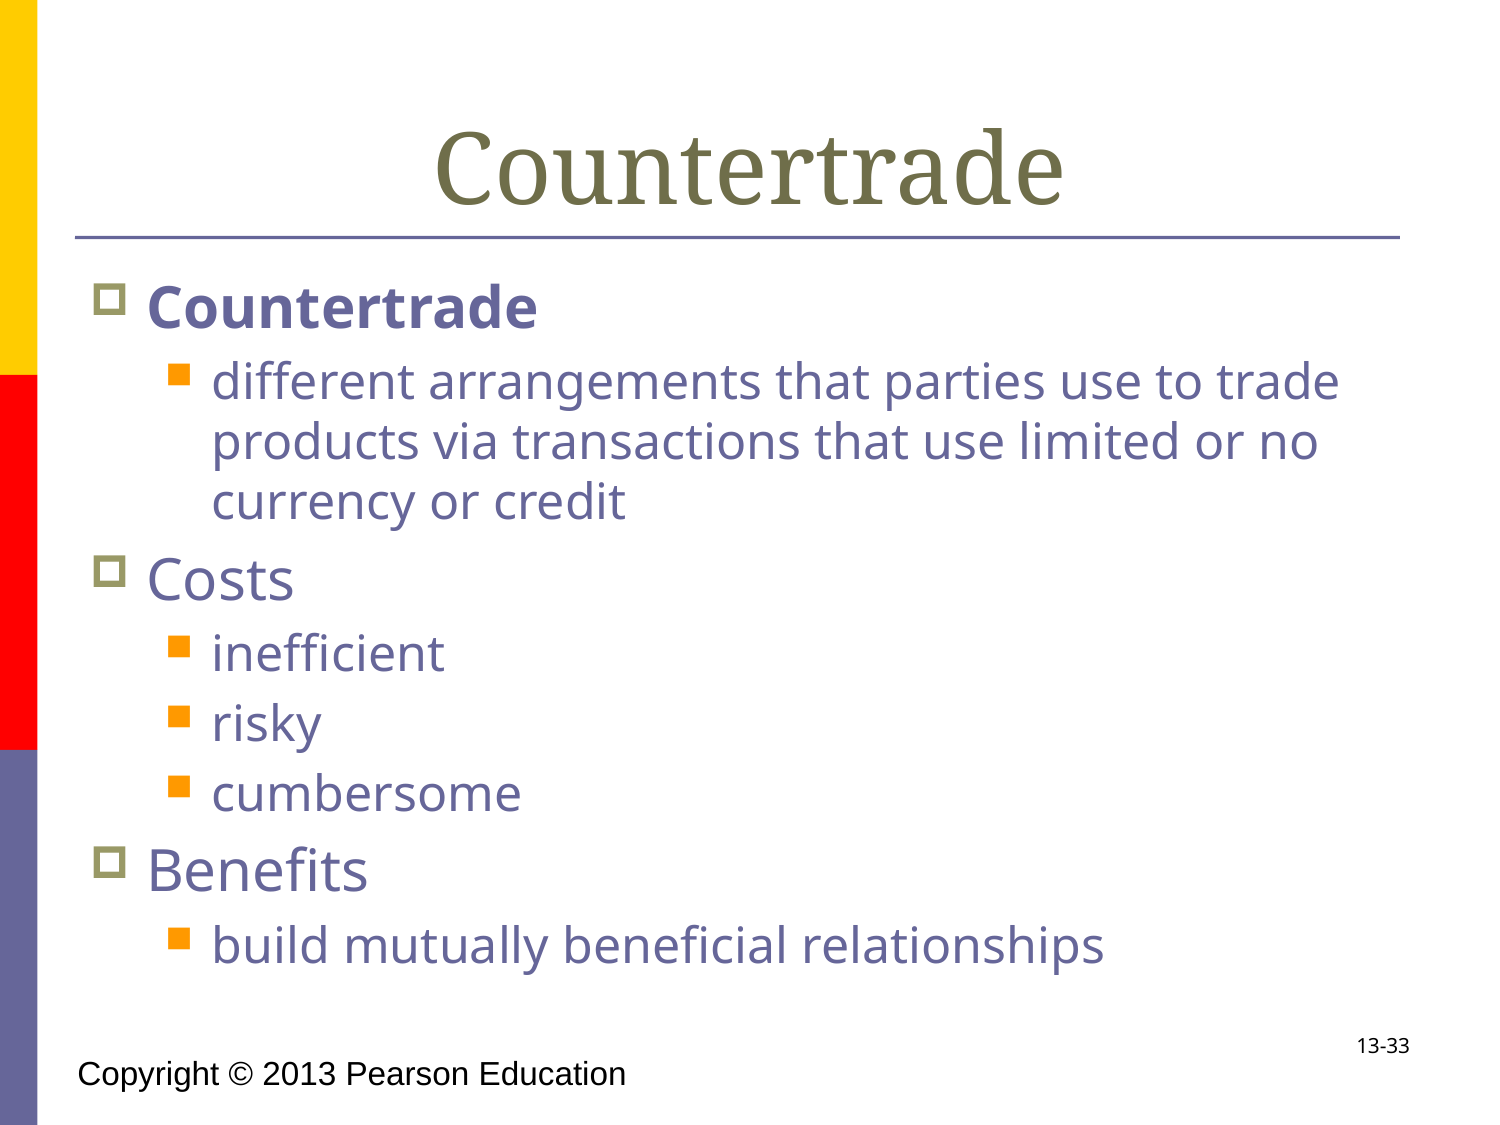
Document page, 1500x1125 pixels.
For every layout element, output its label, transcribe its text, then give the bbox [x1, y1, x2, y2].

title Countertrade [75, 45, 1425, 233]
list Countertrade different arrangements that parties use to trade products via transactions that use limited or no currency or credit Costs inefficient risky cumbersome Benefits build mutually beneficial relationships [75, 262, 1425, 1006]
slide_number 13-33 [1074, 1025, 1425, 1100]
